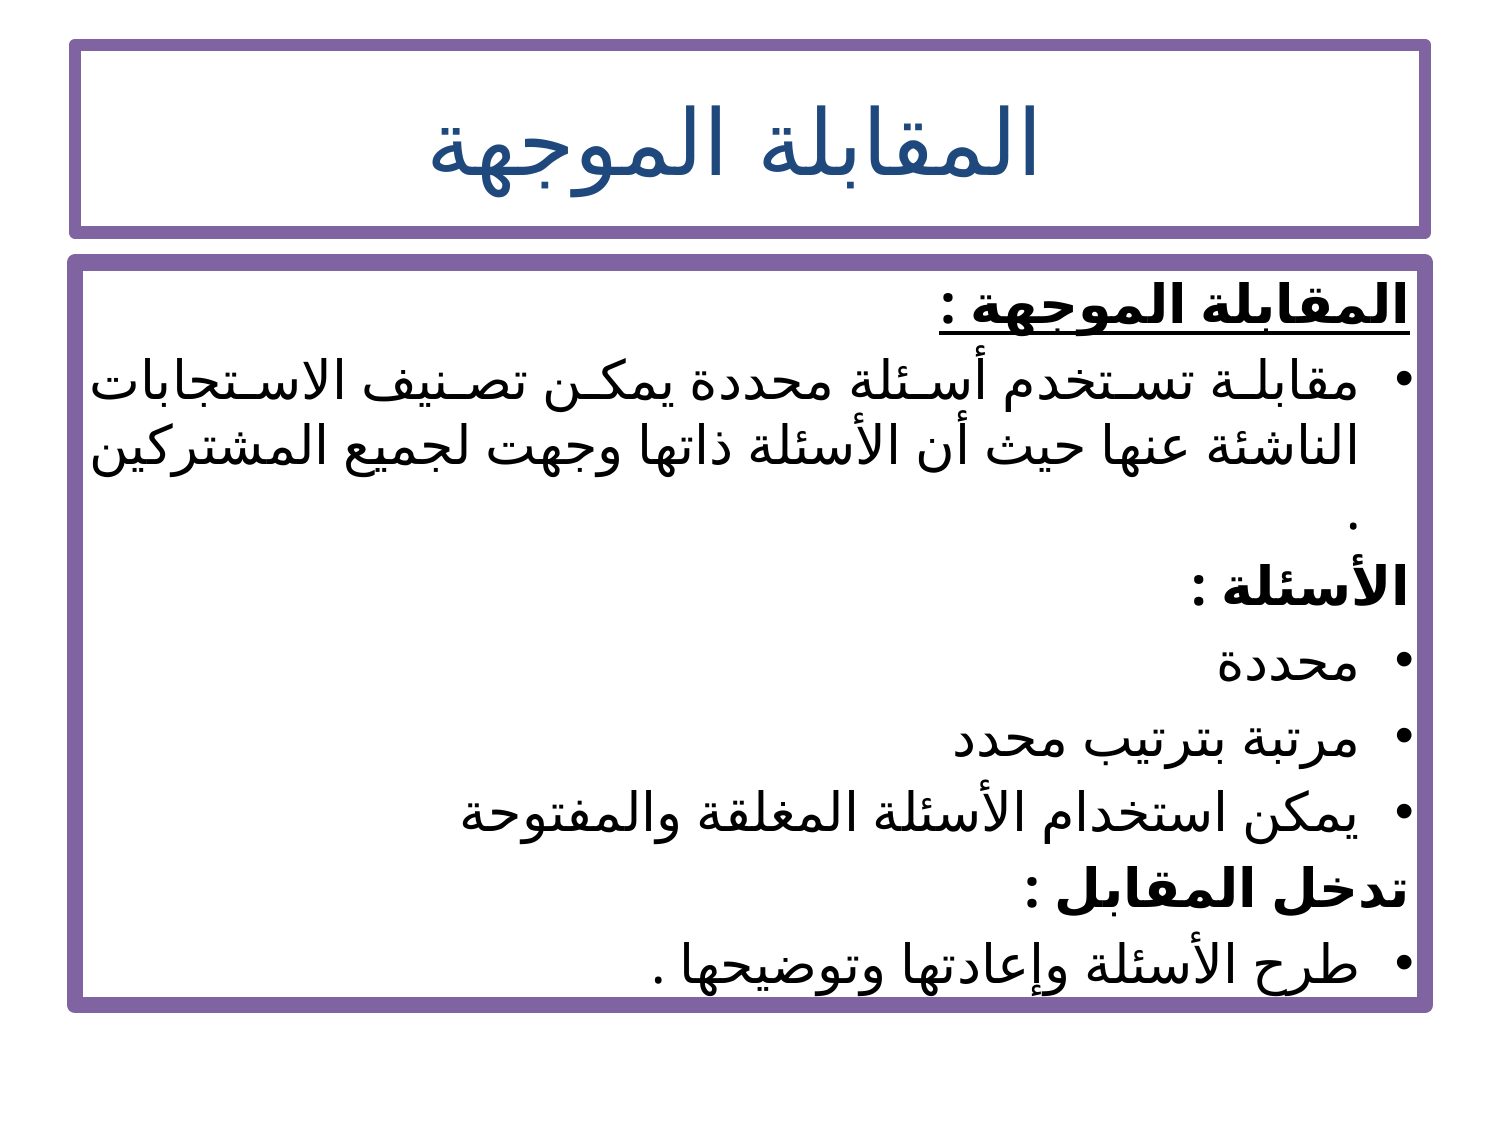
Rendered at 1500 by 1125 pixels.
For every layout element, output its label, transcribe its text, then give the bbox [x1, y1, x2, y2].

title المقابلة الموجهة [75, 45, 1425, 233]
list المقابلة الموجهة : مقابلة تستخدم أسئلة محددة يمكن تصنيف الاستجابات الناشئة عنها حيث أن الأسئلة ذاتها وجهت لجميع المشتركين . الأسئلة : محددة مرتبة بترتيب محدد يمكن استخدام الأسئلة المغلقة والمفتوحة تدخل المقابل : طرح الأسئلة وإعادتها وتوضيحها . [75, 262, 1425, 1005]
